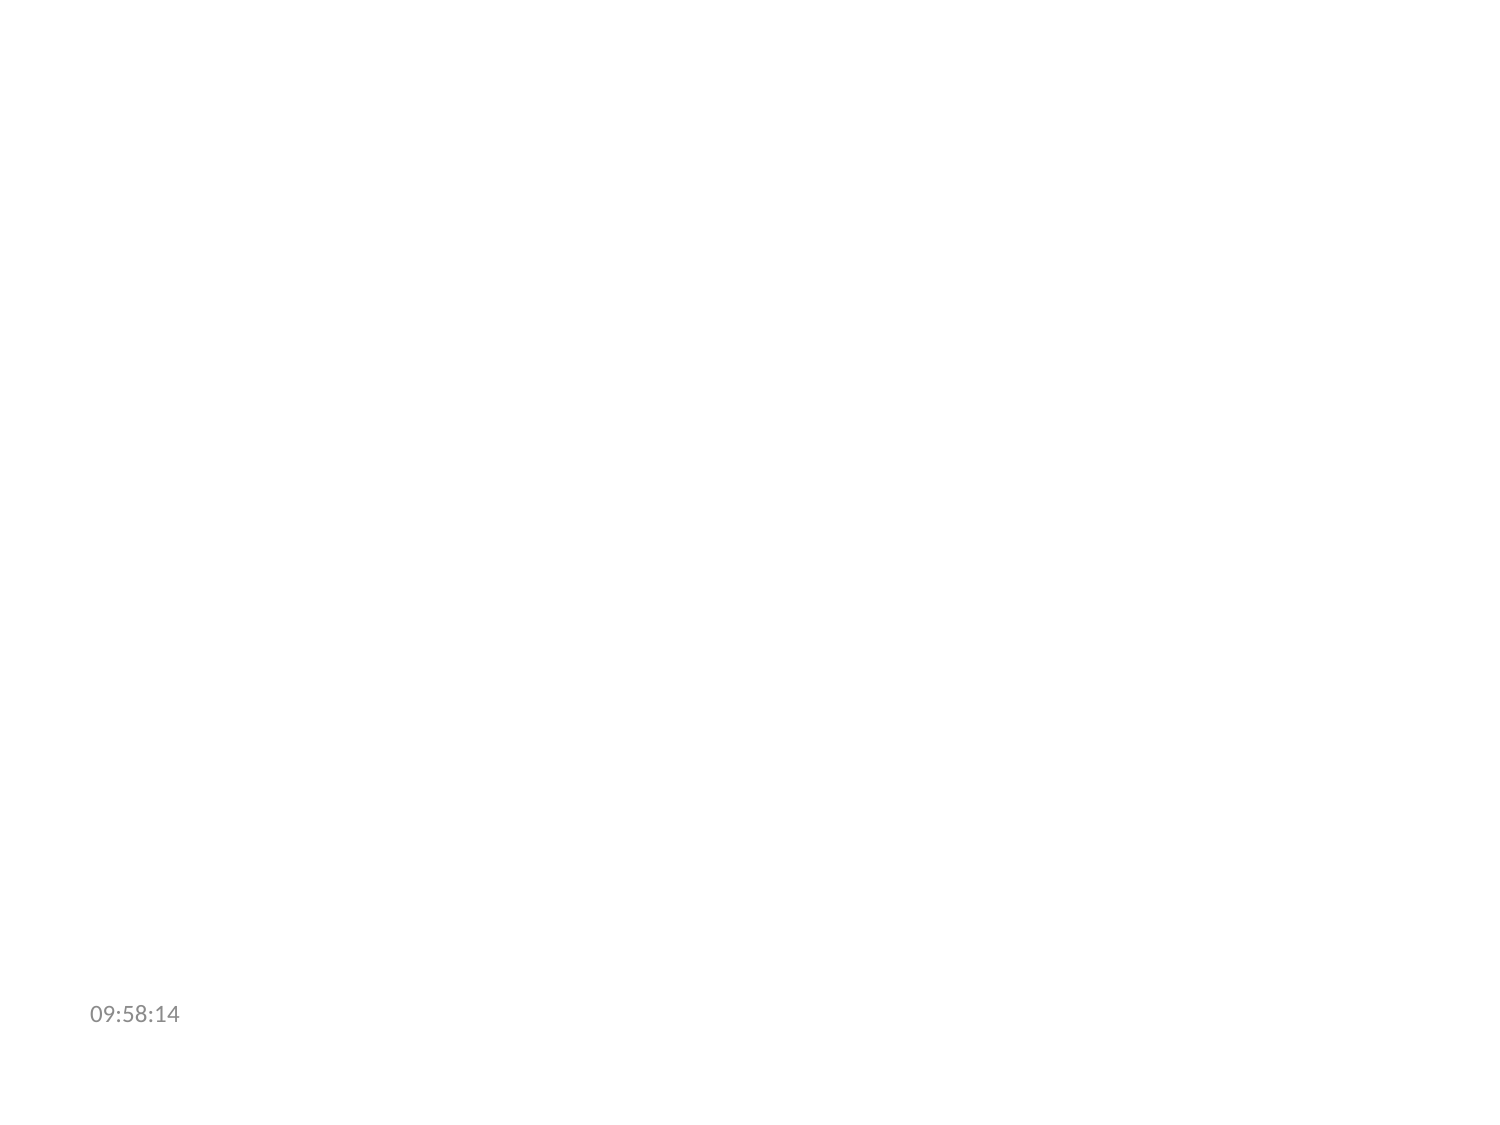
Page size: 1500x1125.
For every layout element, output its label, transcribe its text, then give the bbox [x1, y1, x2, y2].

text_box 15:35:09 [75, 982, 425, 1043]
